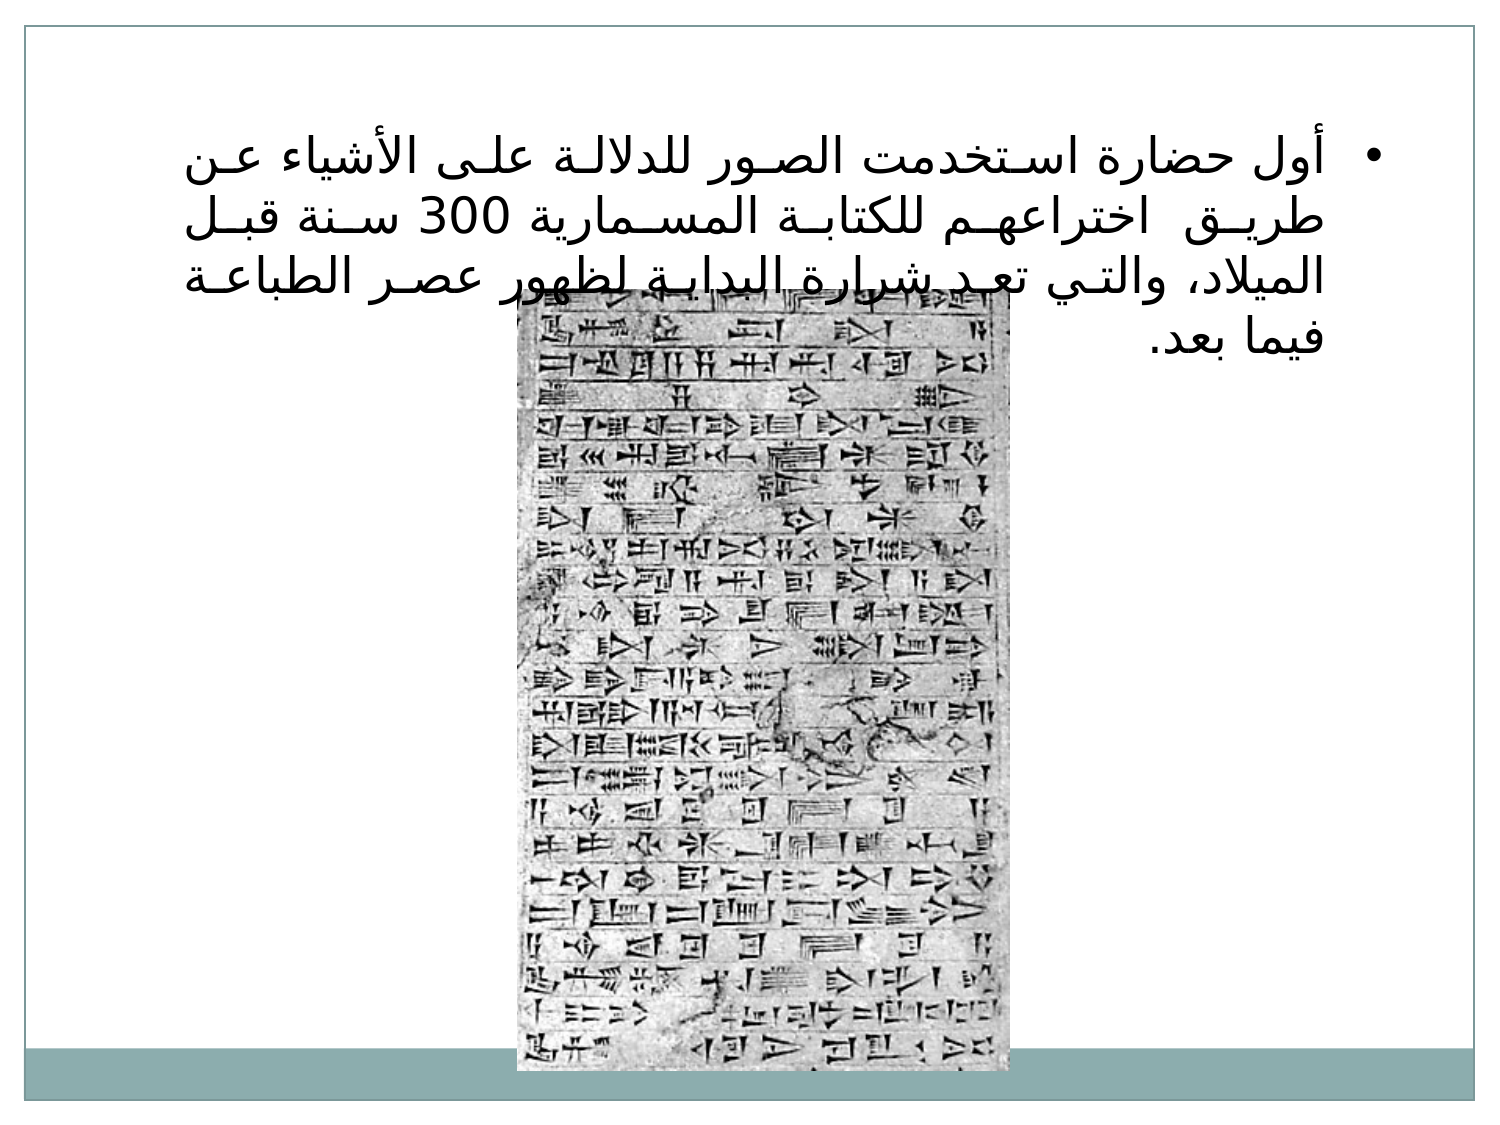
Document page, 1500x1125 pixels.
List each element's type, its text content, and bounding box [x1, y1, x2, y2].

text_box أول حضارة استخدمت الصور للدلالة على الأشياء عن طريق اختراعهم للكتابة المسمارية 300 سنة قبل الميلاد، والتي تعد شرارة البداية لظهور عصر الطباعة فيما بعد. [169, 66, 1398, 372]
picture [517, 288, 1010, 1071]
